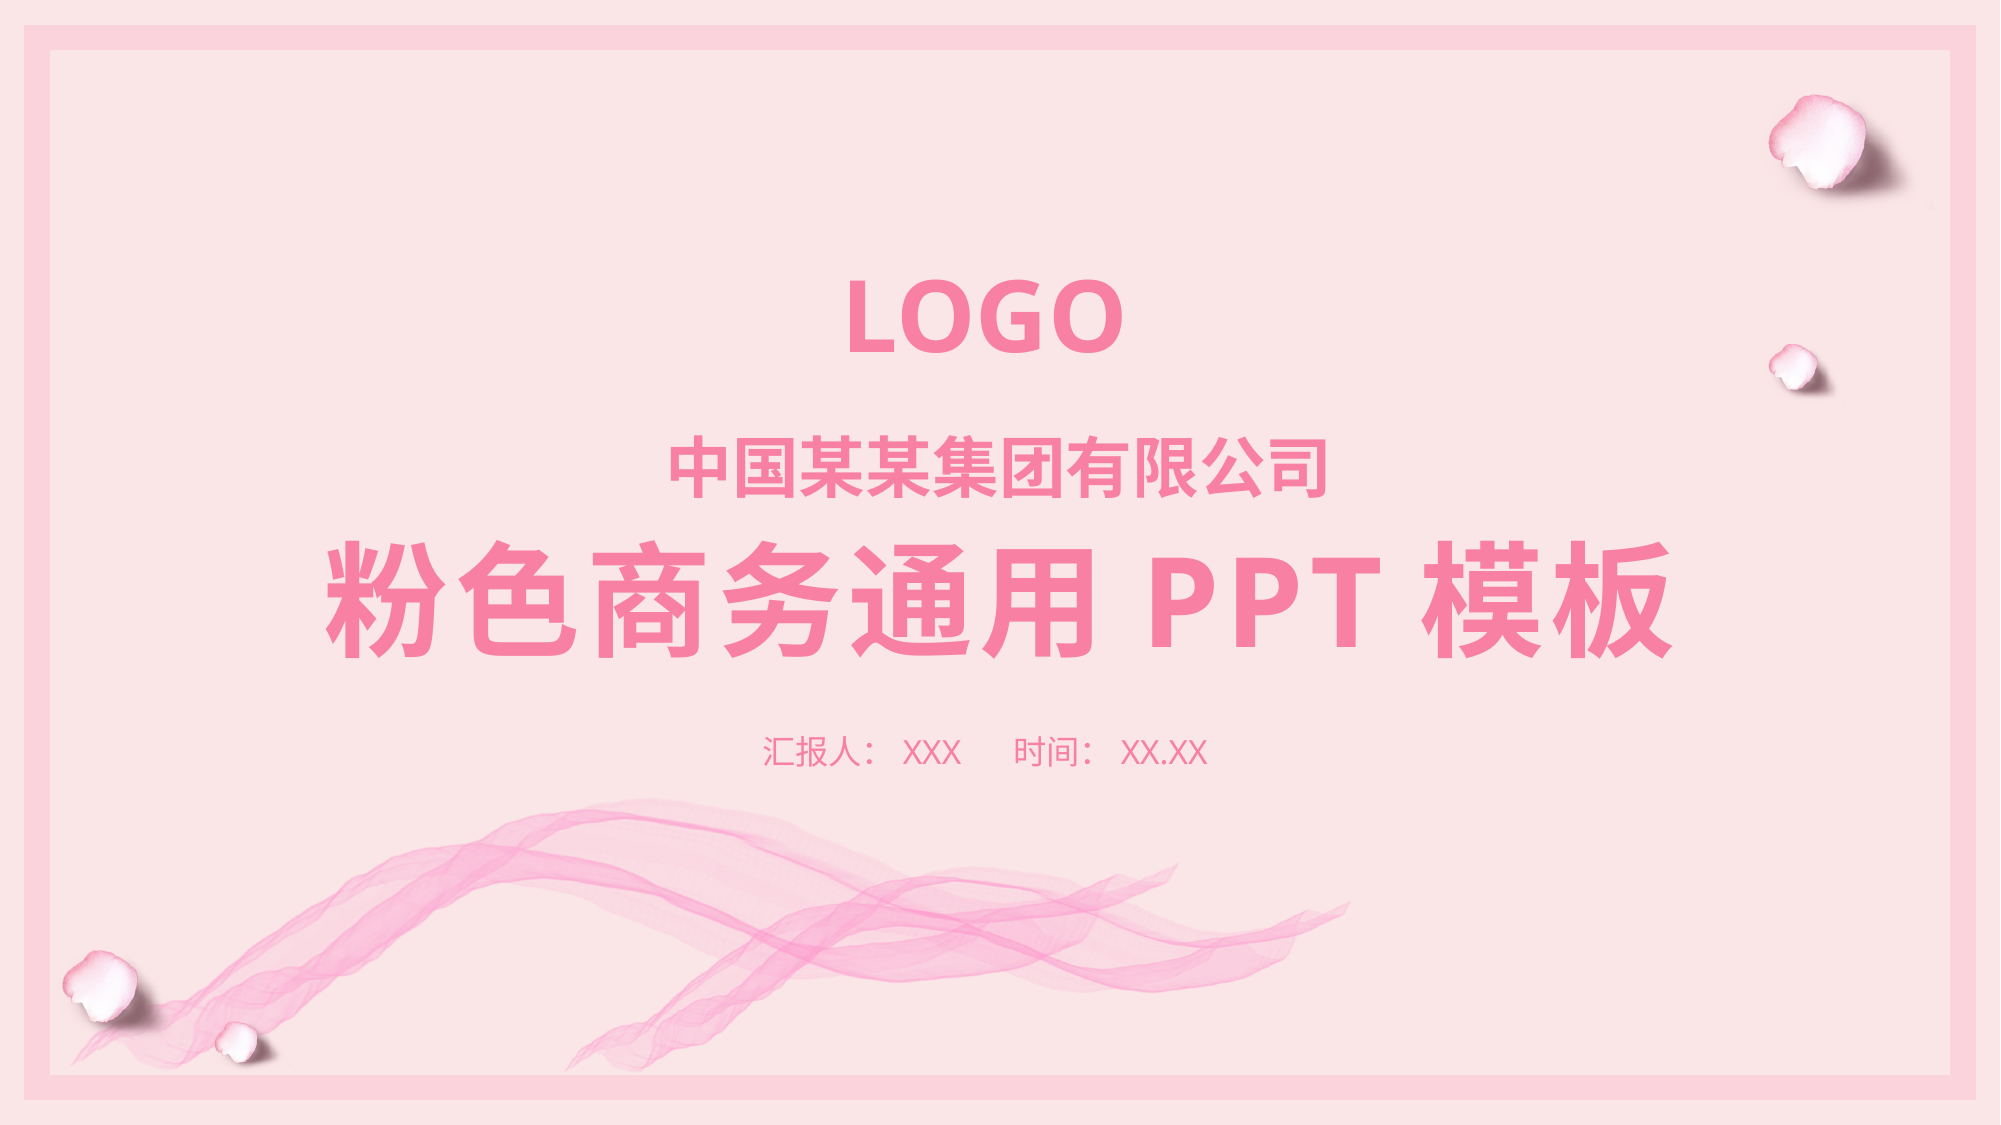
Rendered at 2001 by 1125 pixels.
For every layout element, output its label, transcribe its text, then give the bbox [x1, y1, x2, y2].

text_box 粉色商务通用PPT模板 [309, 514, 1691, 680]
text_box 汇报人：XXX 时间：XX.XX [686, 724, 1284, 779]
text_box 中国某某集团有限公司 [650, 418, 1348, 514]
text_box LOGO [708, 245, 1261, 381]
picture [1633, 93, 1934, 452]
picture [54, 656, 1352, 1073]
